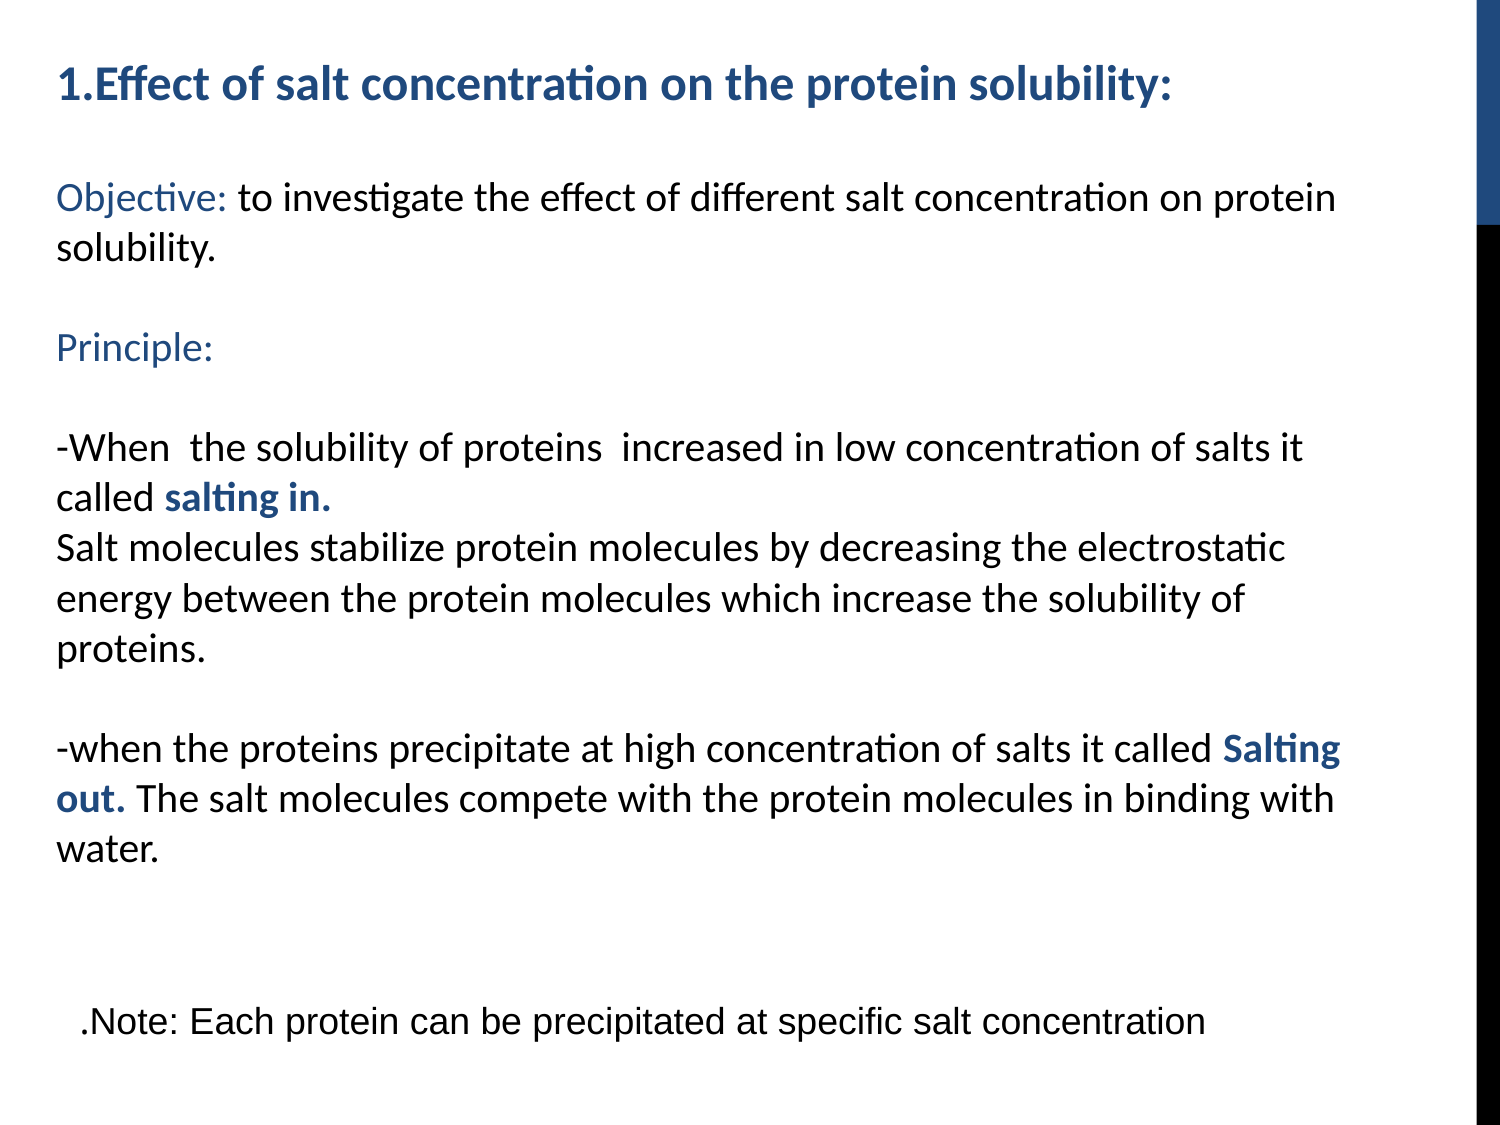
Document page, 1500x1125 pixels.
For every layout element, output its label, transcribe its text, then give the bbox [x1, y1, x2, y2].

text_box Note: Each protein can be precipitated at specific salt concentration. [64, 989, 1447, 1049]
text_box 1.Effect of salt concentration on the protein solubility: Objective: to investigate the effect of different salt concentration on protein solubility. Principle: -When the solubility of proteins increased in low concentration of salts it called salting in. Salt molecules stabilize protein molecules by decreasing the electrostatic energy between the protein molecules which increase the solubility of proteins. -when the proteins precipitate at high concentration of salts it called Salting out. The salt molecules compete with the protein molecules in binding with water. [41, 42, 1412, 1125]
